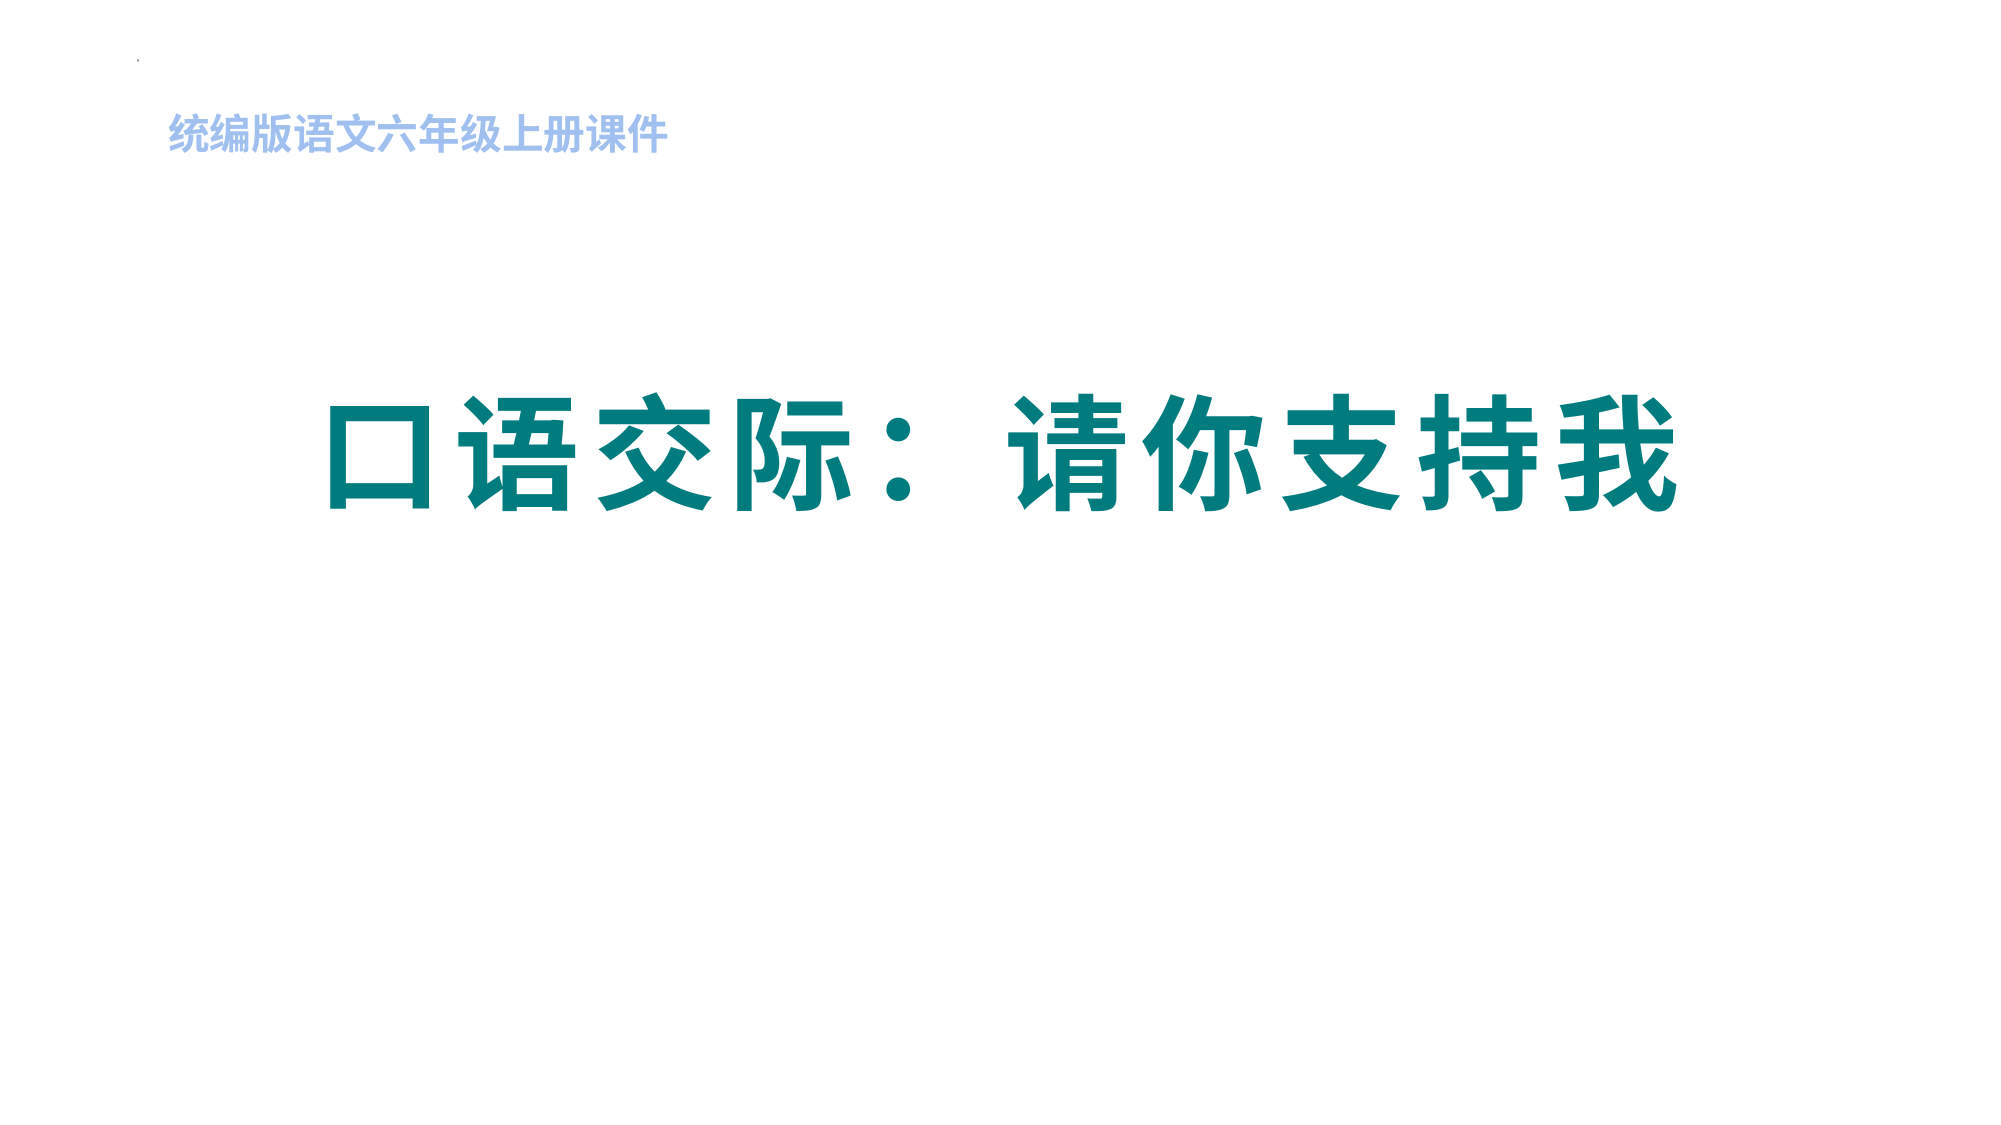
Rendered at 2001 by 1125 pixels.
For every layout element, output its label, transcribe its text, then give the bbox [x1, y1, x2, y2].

text_box 口语交际：请你支持我 [0, 367, 2000, 533]
text_box 统编版语文六年级上册课件 [153, 100, 760, 166]
